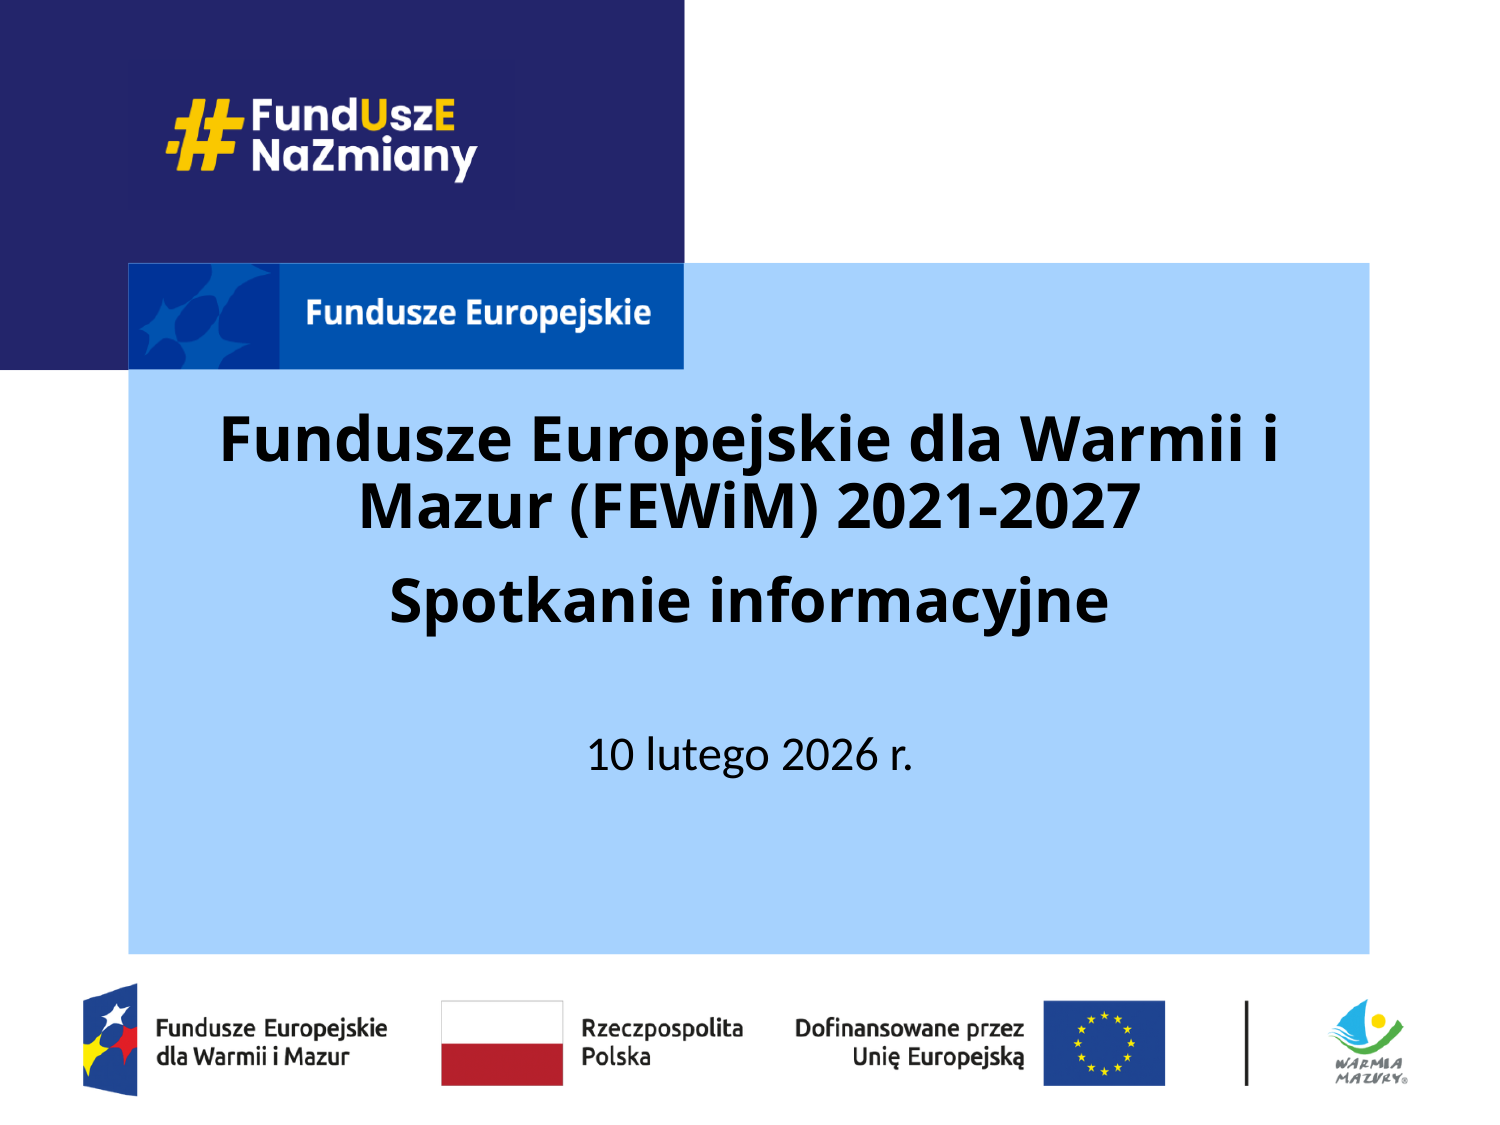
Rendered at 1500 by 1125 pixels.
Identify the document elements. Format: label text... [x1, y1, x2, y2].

picture [0, 0, 1499, 1125]
subtitle Spotkanie informacyjne 10 lutego 2026 r. [187, 563, 1313, 917]
title Fundusze Europejskie dla Warmii i Mazur (FEWiM) 2021-2027 [187, 387, 1313, 563]
